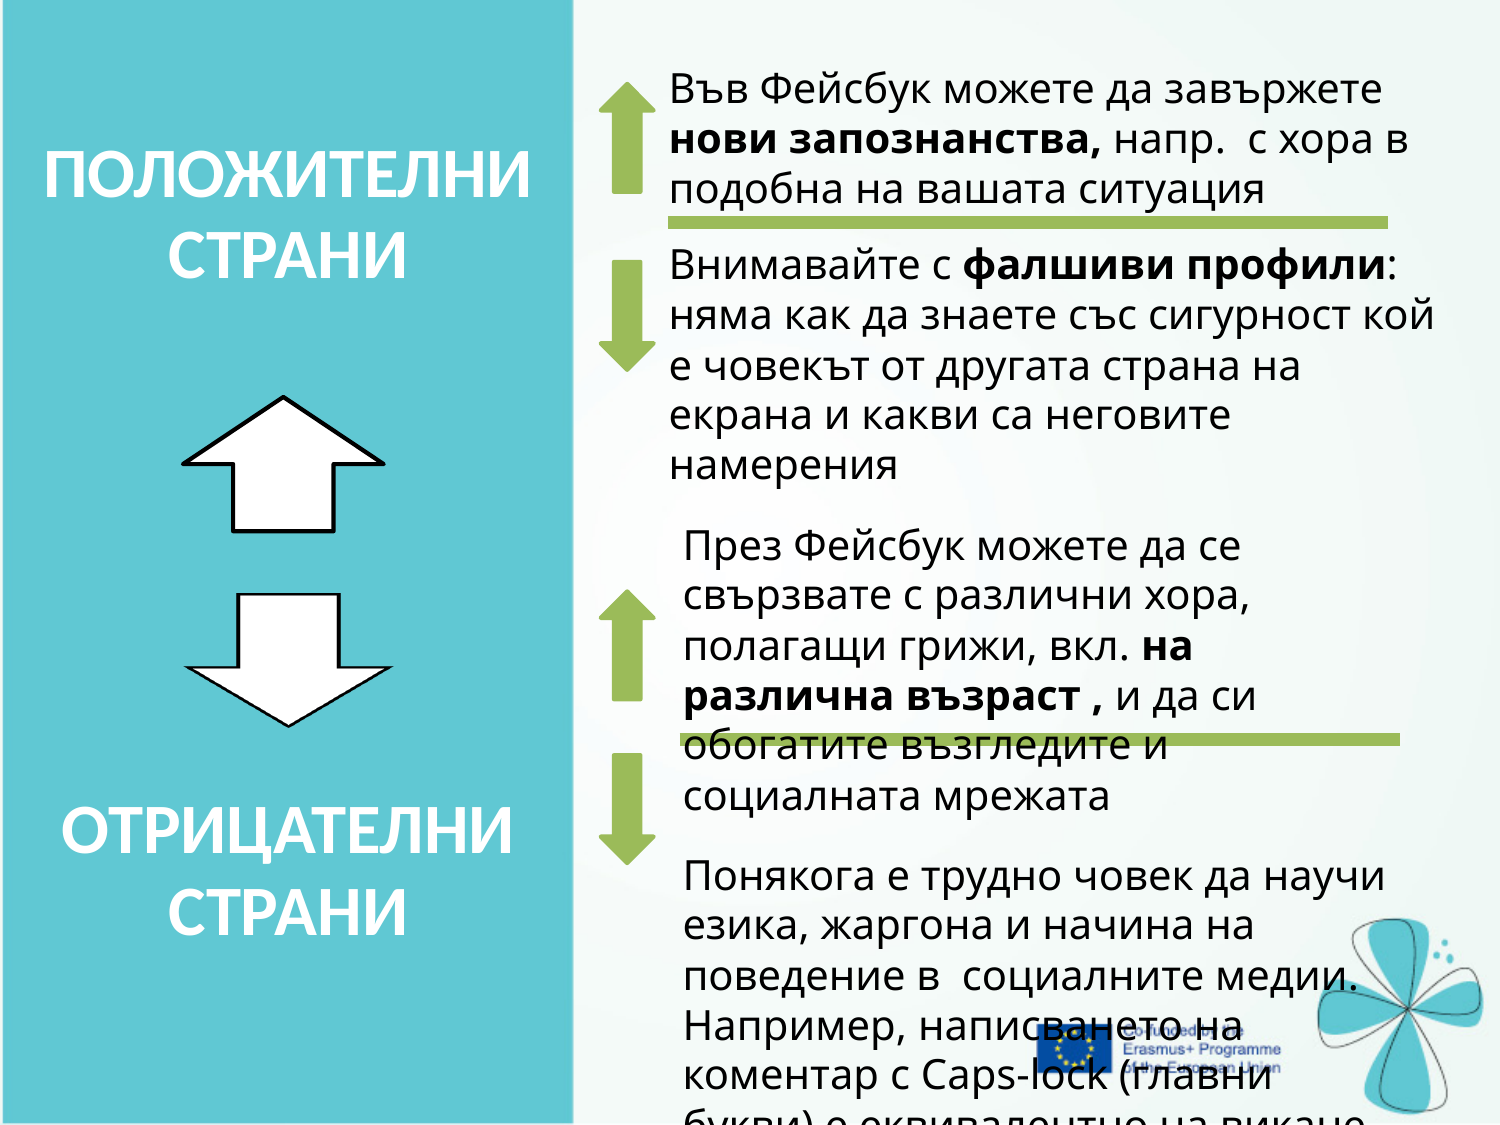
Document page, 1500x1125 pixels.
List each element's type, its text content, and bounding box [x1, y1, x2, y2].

text_box [180, 395, 386, 534]
text_box [598, 589, 656, 702]
table_header ОТРИЦАТЕЛНИ СТРАНИ [32, 790, 545, 986]
text_box [598, 81, 656, 194]
table_header ПОЛОЖИТЕЛНИ СТРАНИ [12, 134, 565, 329]
text_box [598, 753, 656, 866]
text_box Във Фейсбук можете да завържете нови запознанства, напр. с хора в подобна на вашата ситуация Внимавайте с фалшиви профили: няма как да знаете със сигурност кой е човекът от другата страна на екрана и какви са неговите намерения [653, 54, 1459, 496]
picture [0, 0, 1500, 1125]
text_box [598, 259, 656, 372]
text_box През Фейсбук можете да се свързвате с различни хора, полагащи грижи, вкл. на различна възраст , и да си обогатите възгледите и социалната мрежата Понякога е трудно човек да научи езика, жаргона и начина на поведение в социалните медии. Например, написването на коментар с Caps-lock (главни букви) е еквивалентно на викане или крещене в истинския живот. [667, 510, 1418, 1125]
